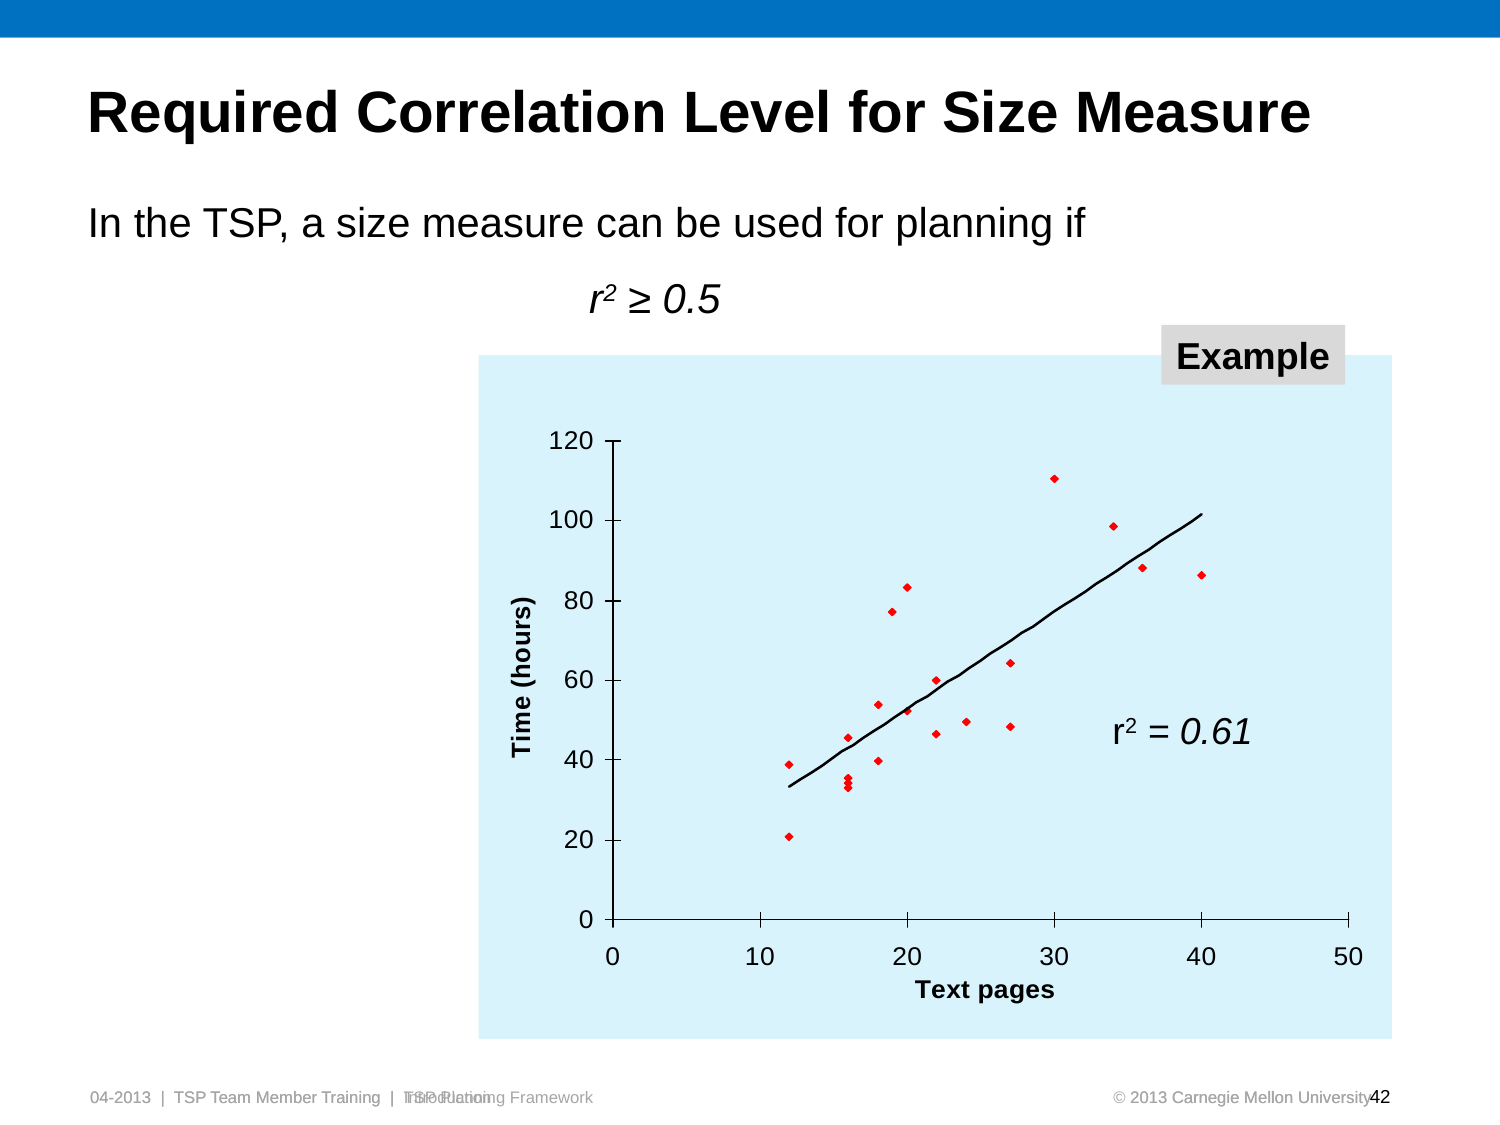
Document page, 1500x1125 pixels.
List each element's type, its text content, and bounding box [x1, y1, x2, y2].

text_box Example [1161, 324, 1346, 385]
list In the TSP, a size measure can be used for planning if [87, 198, 1440, 287]
text_box r2 ≥ 0.5 [574, 264, 736, 330]
text_box [478, 355, 1392, 398]
title Required Correlation Level for Size Measure [87, 87, 1439, 198]
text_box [471, 397, 1391, 1038]
